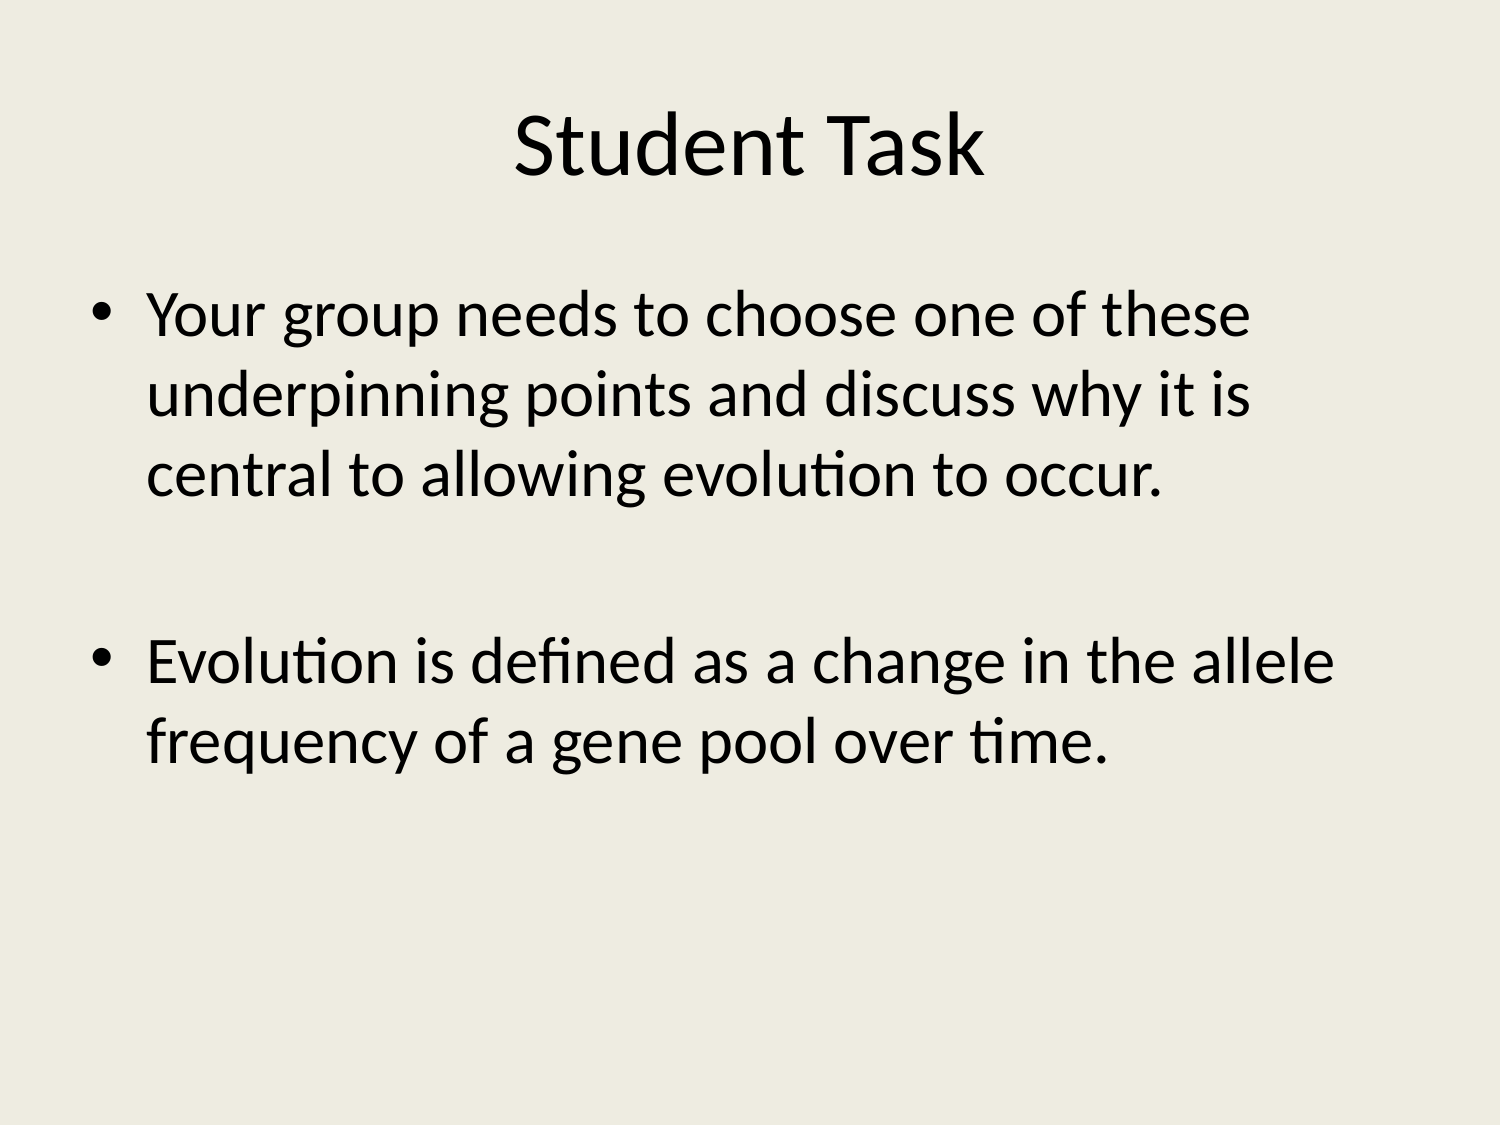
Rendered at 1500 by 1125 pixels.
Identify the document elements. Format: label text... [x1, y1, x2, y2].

list Your group needs to choose one of these underpinning points and discuss why it is central to allowing evolution to occur. Evolution is defined as a change in the allele frequency of a gene pool over time. [75, 262, 1425, 1005]
title Student Task [75, 45, 1425, 233]
